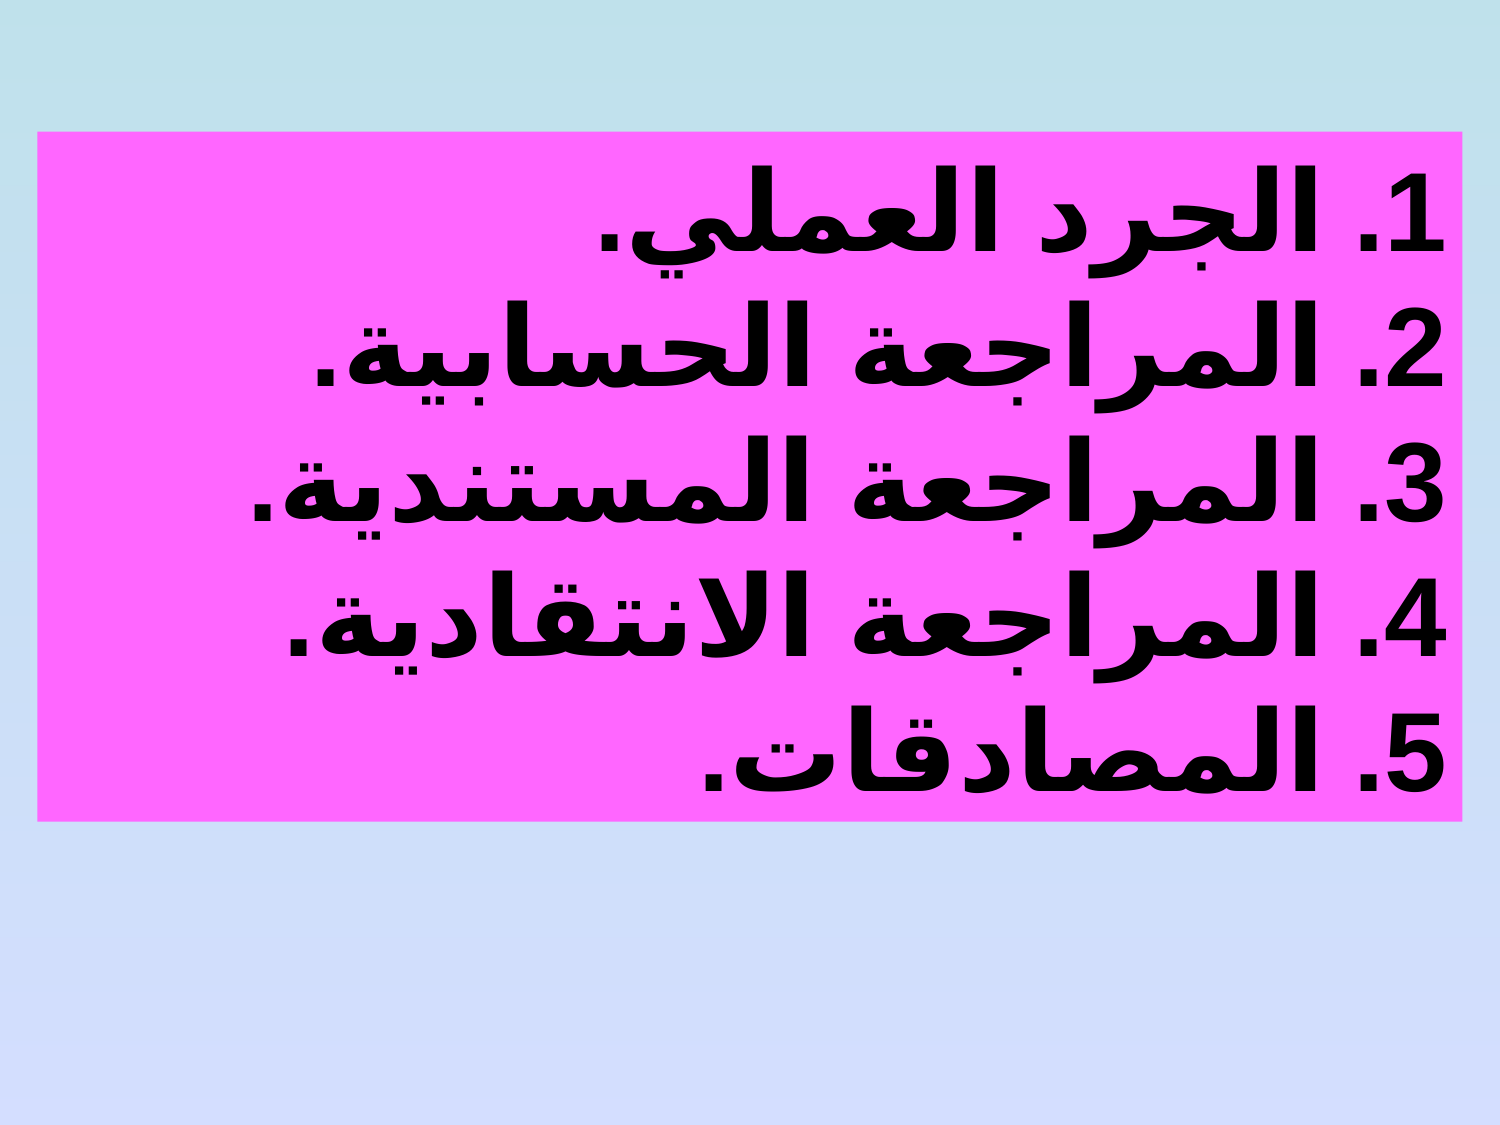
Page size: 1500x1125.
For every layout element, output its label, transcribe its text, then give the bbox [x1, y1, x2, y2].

text_box الجرد العملي. المراجعة الحسابية. المراجعة المستندية. المراجعة الانتقادية. المصادقات. [37, 131, 1463, 822]
